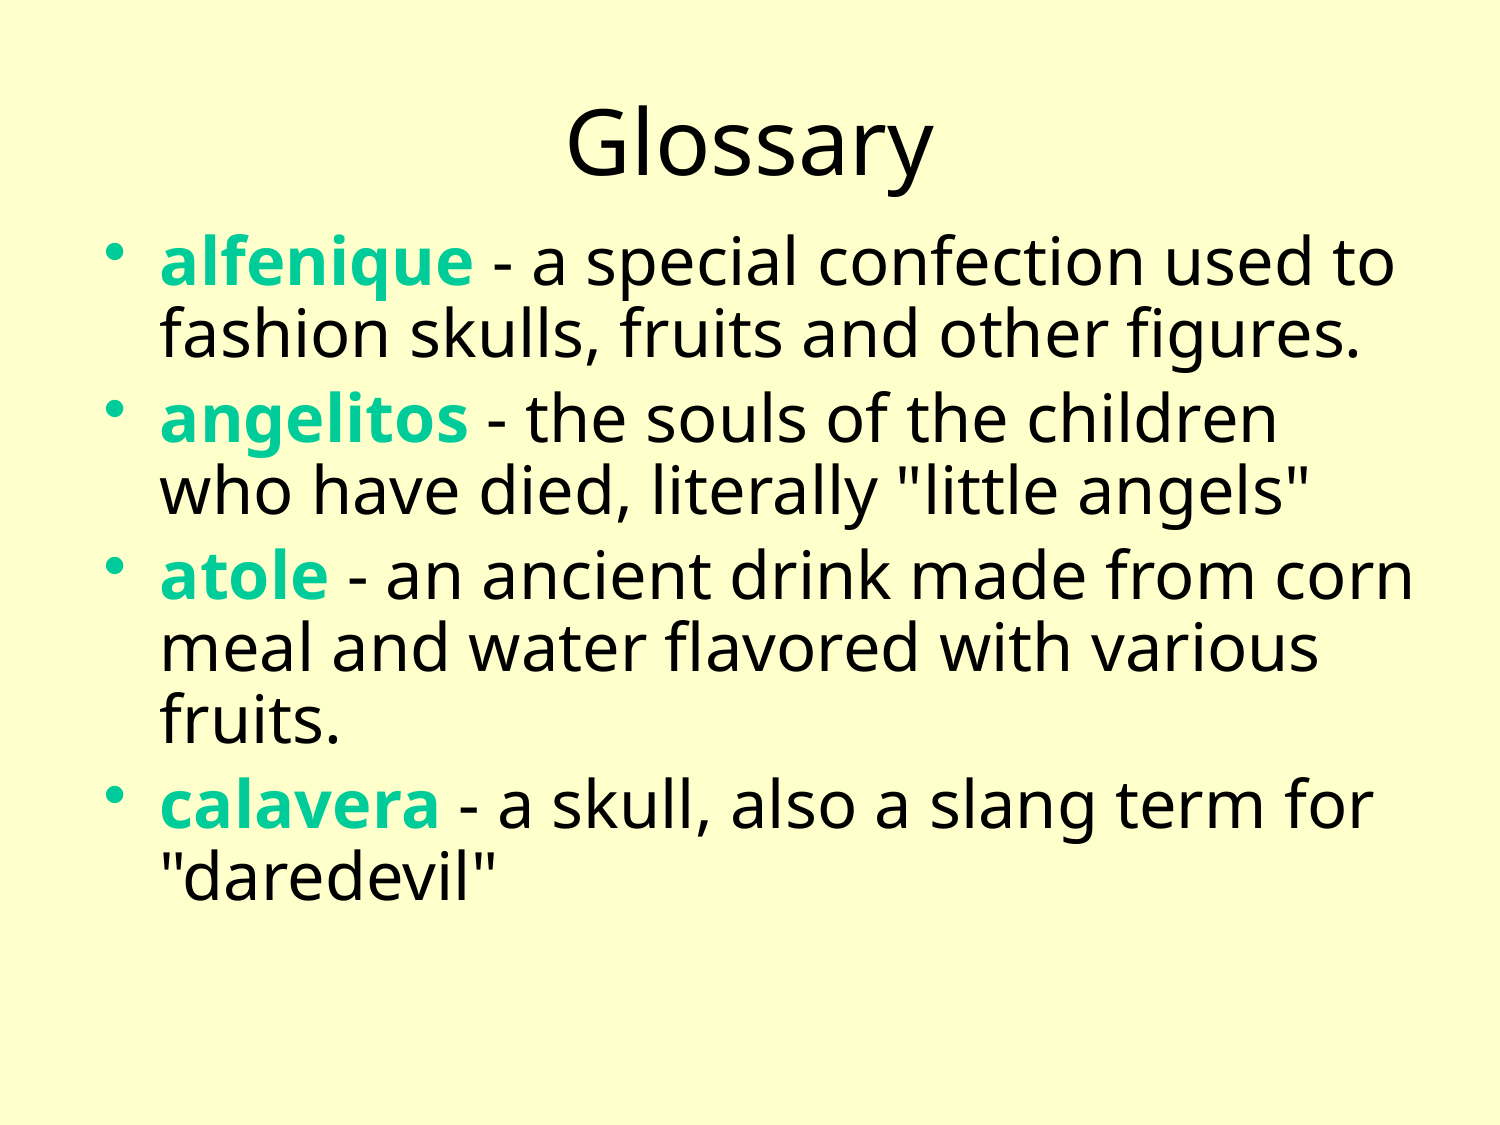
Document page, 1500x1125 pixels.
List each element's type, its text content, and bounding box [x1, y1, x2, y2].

title Glossary [74, 44, 1426, 233]
list alfenique - a special confection used to fashion skulls, fruits and other figures. angelitos - the souls of the children who have died, literally "little angels" atole - an ancient drink made from corn meal and water flavored with various fruits. calavera - a skull, also a slang term for "daredevil" [88, 219, 1439, 963]
